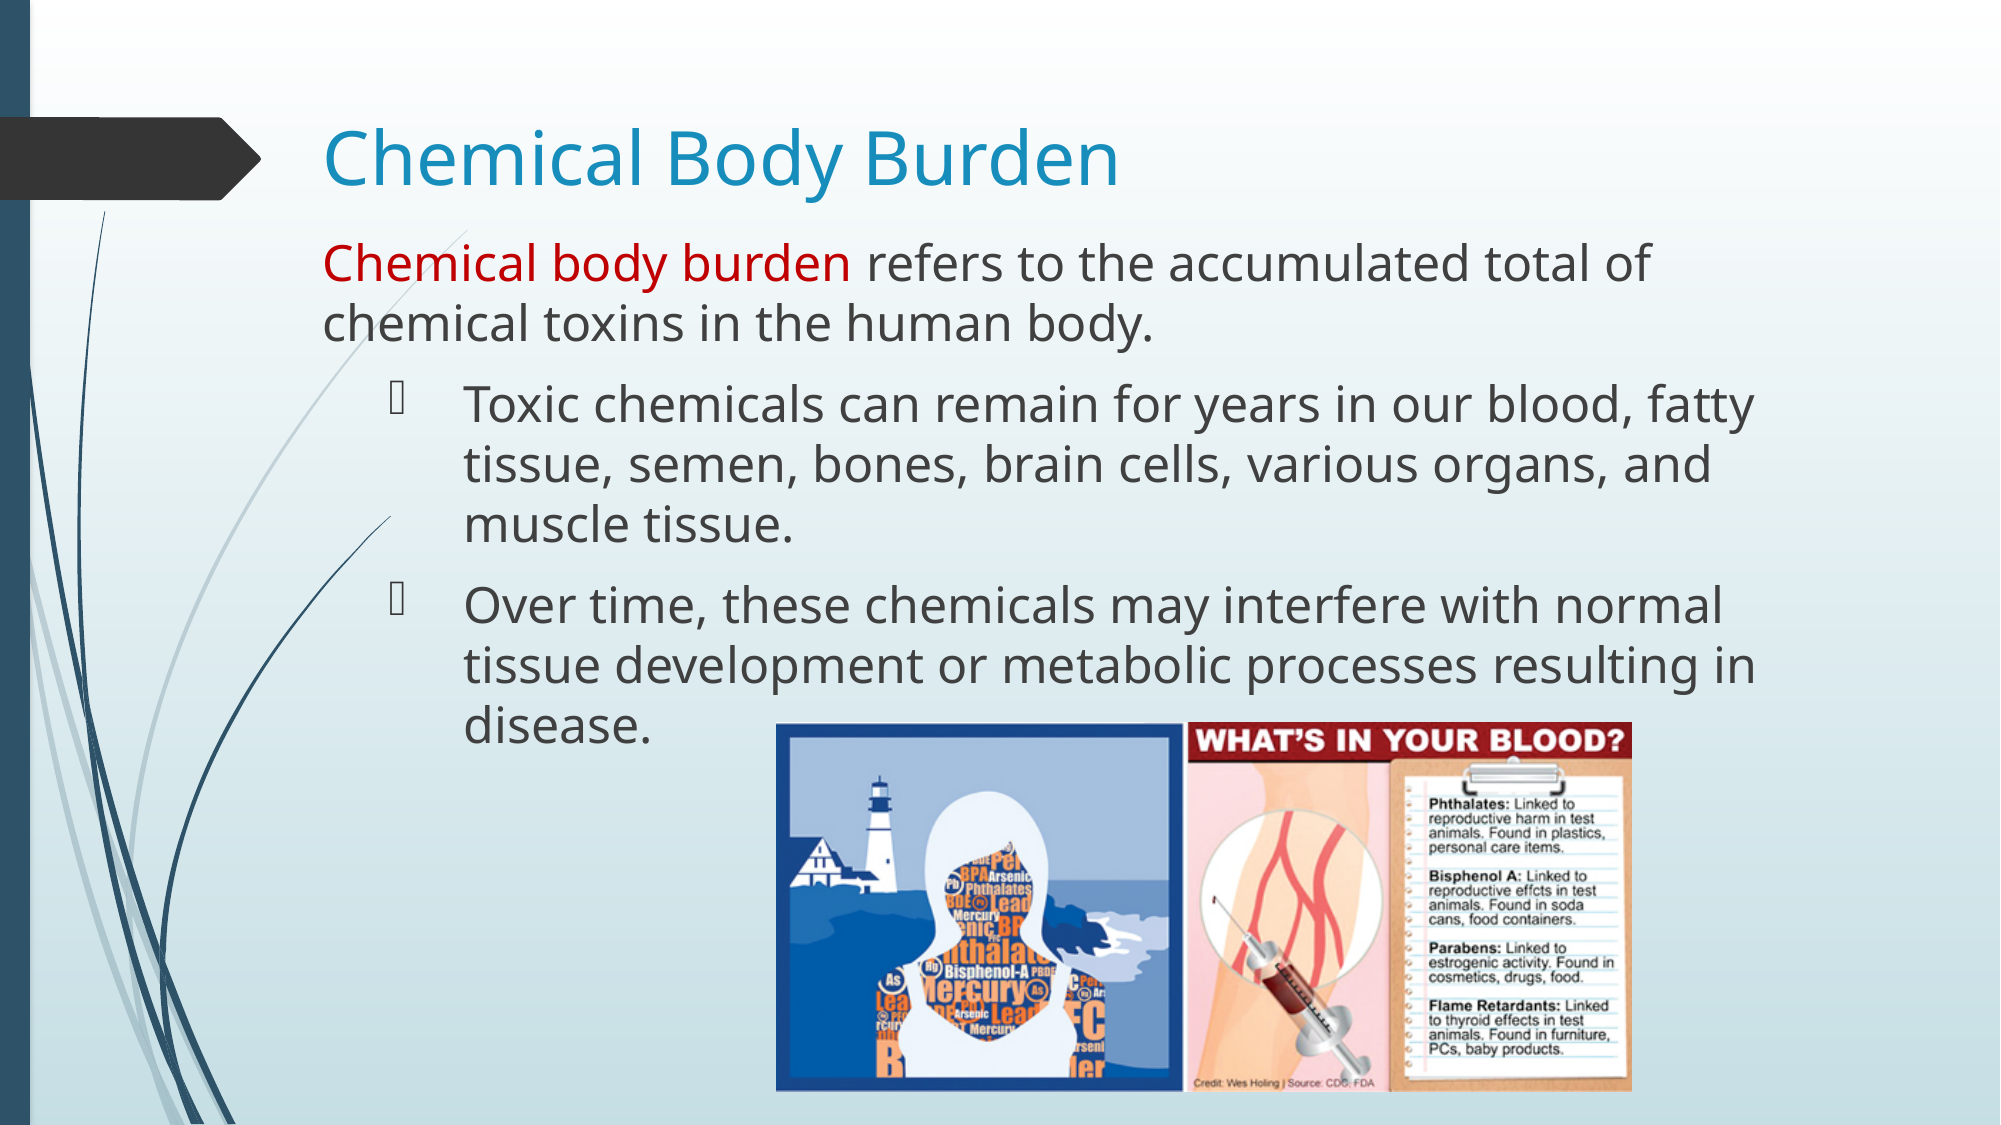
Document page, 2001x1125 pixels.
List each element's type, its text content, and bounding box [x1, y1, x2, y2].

picture [776, 721, 1633, 1092]
list Chemical body burden refers to the accumulated total of chemical toxins in the human body. Toxic chemicals can remain for years in our blood, fatty tissue, semen, bones, brain cells, various organs, and muscle tissue. Over time, these chemicals may interfere with normal tissue development or metabolic processes resulting in disease. [307, 223, 1888, 970]
title Chemical Body Burden [307, 102, 1888, 223]
